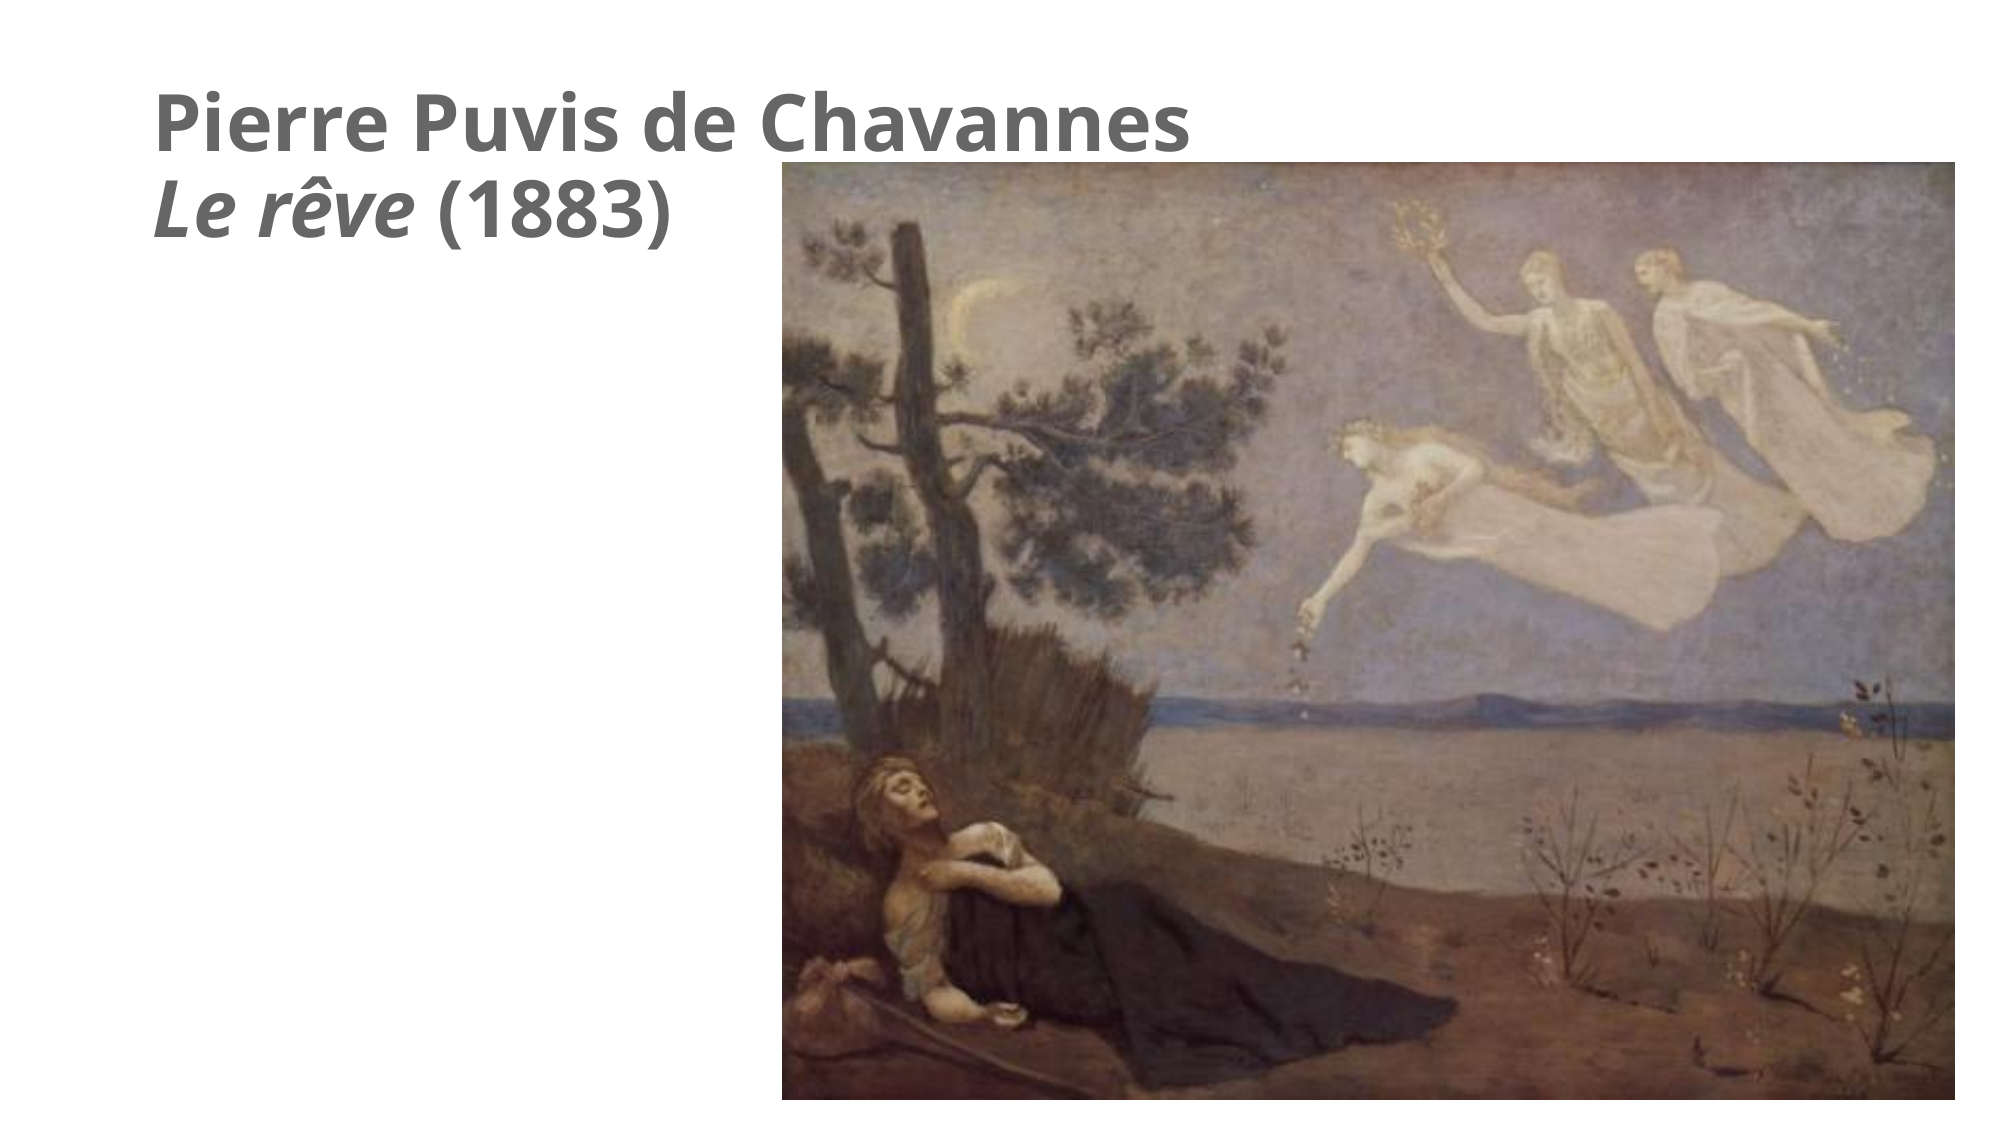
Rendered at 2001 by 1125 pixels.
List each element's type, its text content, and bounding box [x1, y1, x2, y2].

title Pierre Puvis de Chavannes Le rêve (1883) [137, 59, 1863, 278]
picture [782, 161, 1955, 1100]
